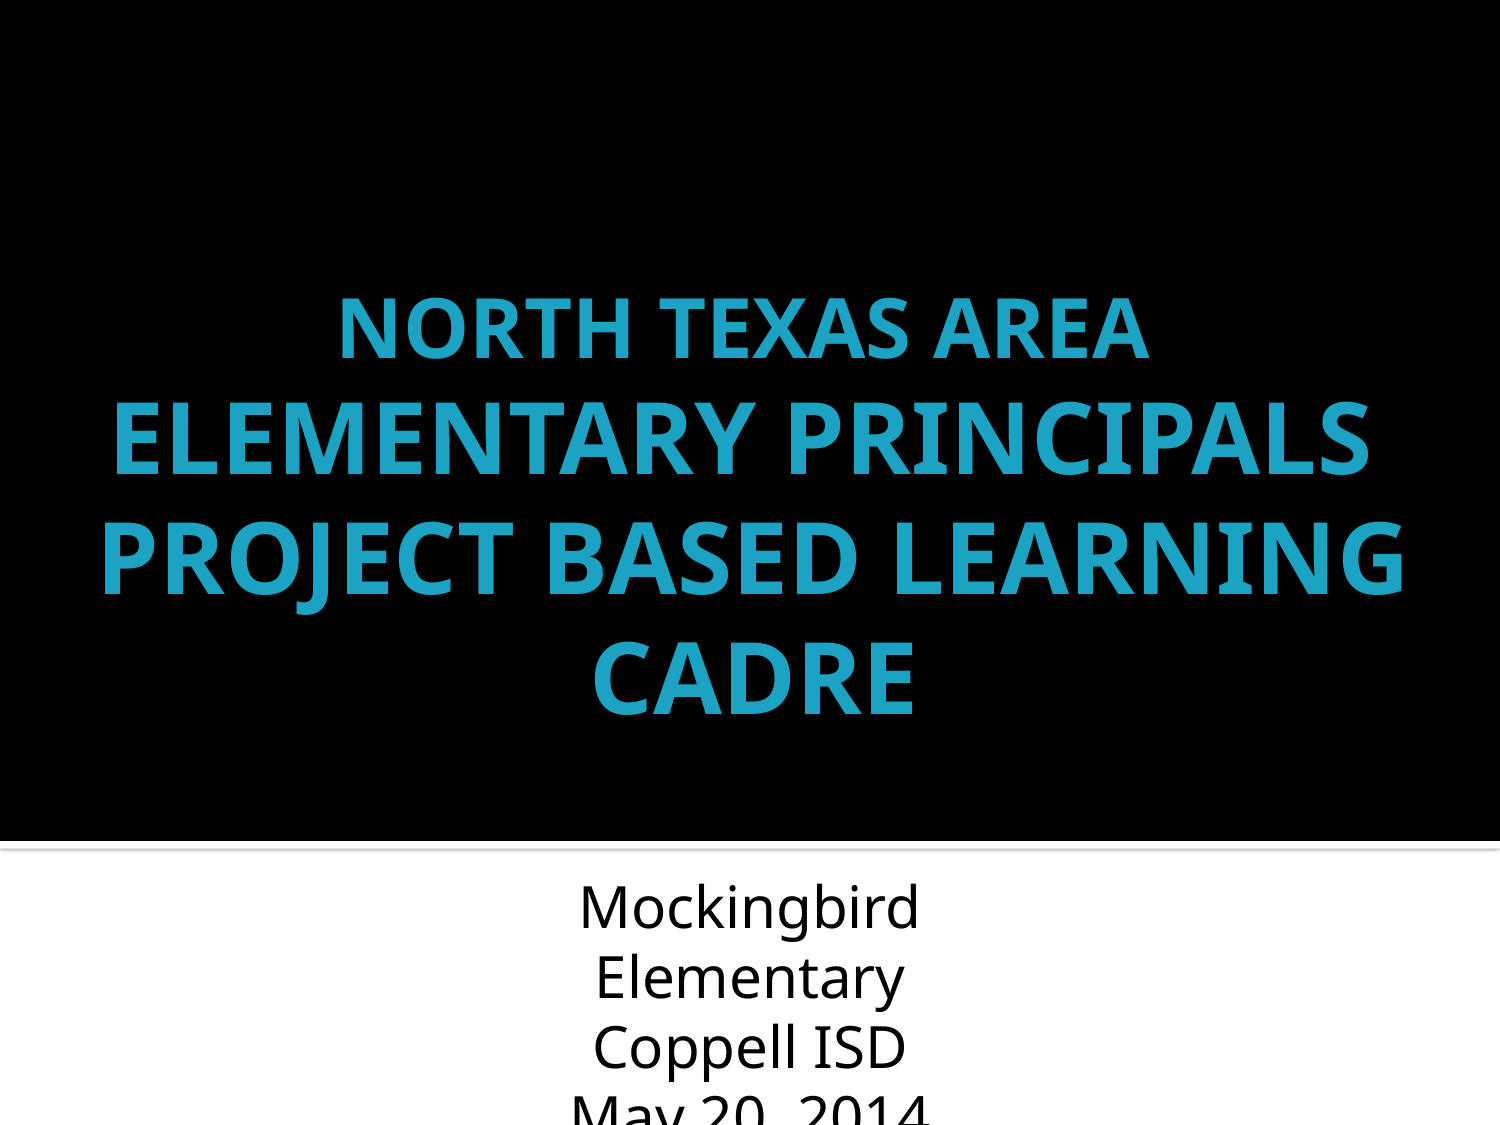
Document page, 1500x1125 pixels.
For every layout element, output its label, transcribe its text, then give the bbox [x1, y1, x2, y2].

text_box Mockingbird Elementary Coppell ISD May 20, 2014 [437, 862, 1063, 1125]
title NORTH TEXAS AREA ELEMENTARY PRINCIPALS PROJECT BASED LEARNING CADRE [0, 174, 1500, 813]
